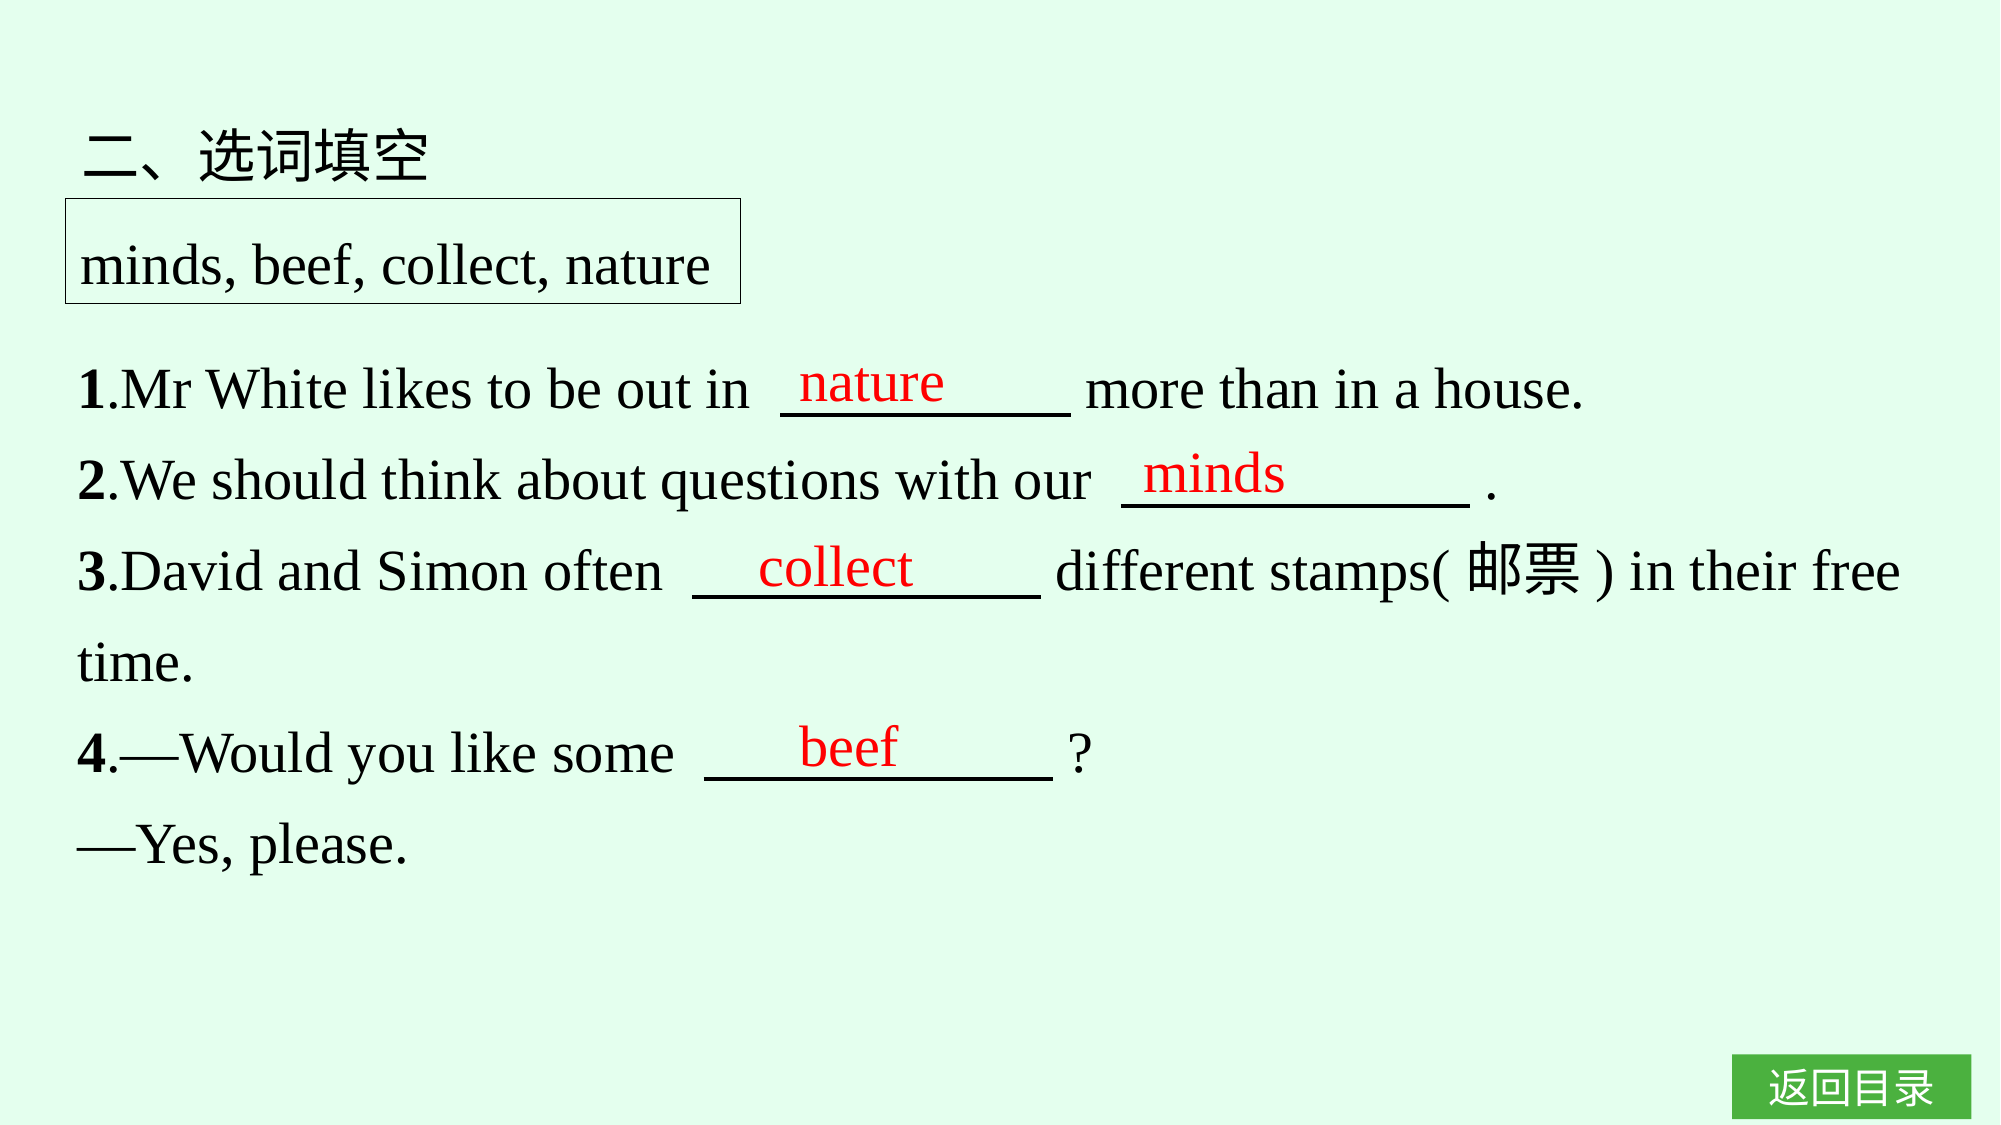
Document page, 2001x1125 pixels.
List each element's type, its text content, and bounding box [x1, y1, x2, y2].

text_box 1.Mr White likes to be out in more than in a house. 2.We should think about questions with our . 3.David and Simon often different stamps(邮票) in their free time. 4.—Would you like some ? —Yes, please. [62, 322, 1938, 883]
text_box collect [743, 506, 1001, 606]
text_box beef [784, 687, 915, 786]
text_box nature [784, 322, 961, 421]
text_box minds [1128, 412, 1301, 512]
text_box minds, beef, collect, nature [65, 198, 741, 304]
text_box 二、选词填空 [66, 91, 459, 197]
